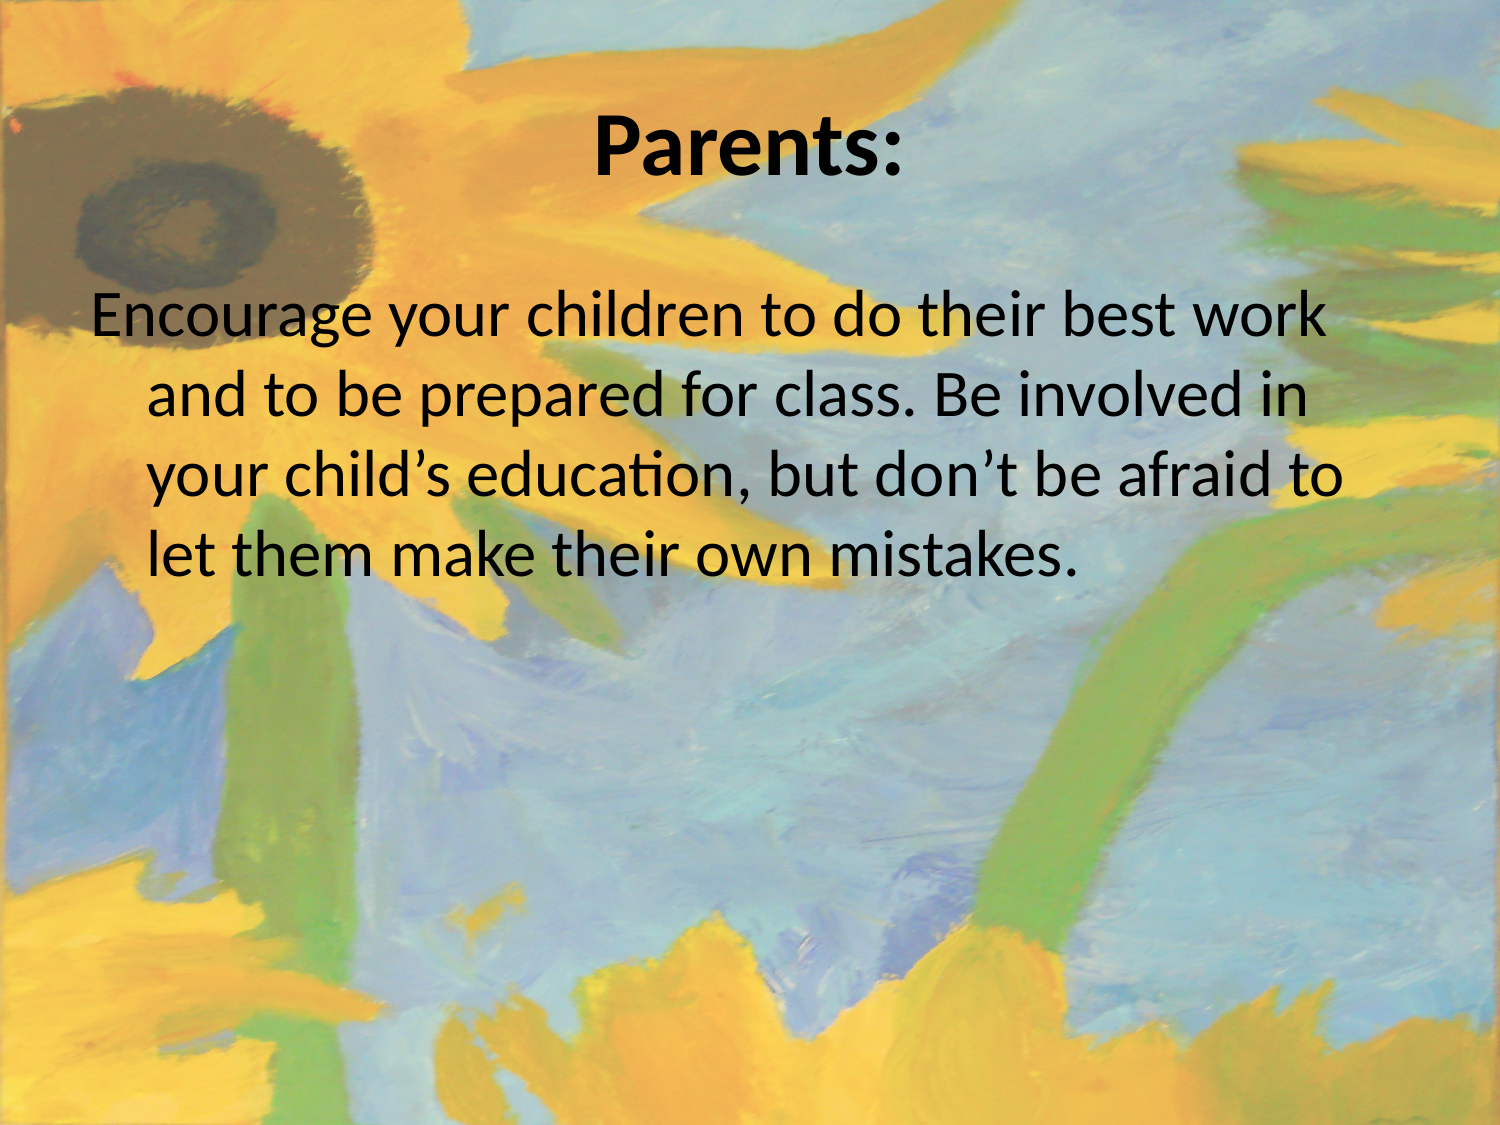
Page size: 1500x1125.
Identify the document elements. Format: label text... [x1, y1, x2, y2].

title Parents: [75, 45, 1425, 233]
list Encourage your children to do their best work and to be prepared for class. Be involved in your child’s education, but don’t be afraid to let them make their own mistakes. [75, 262, 1425, 1005]
